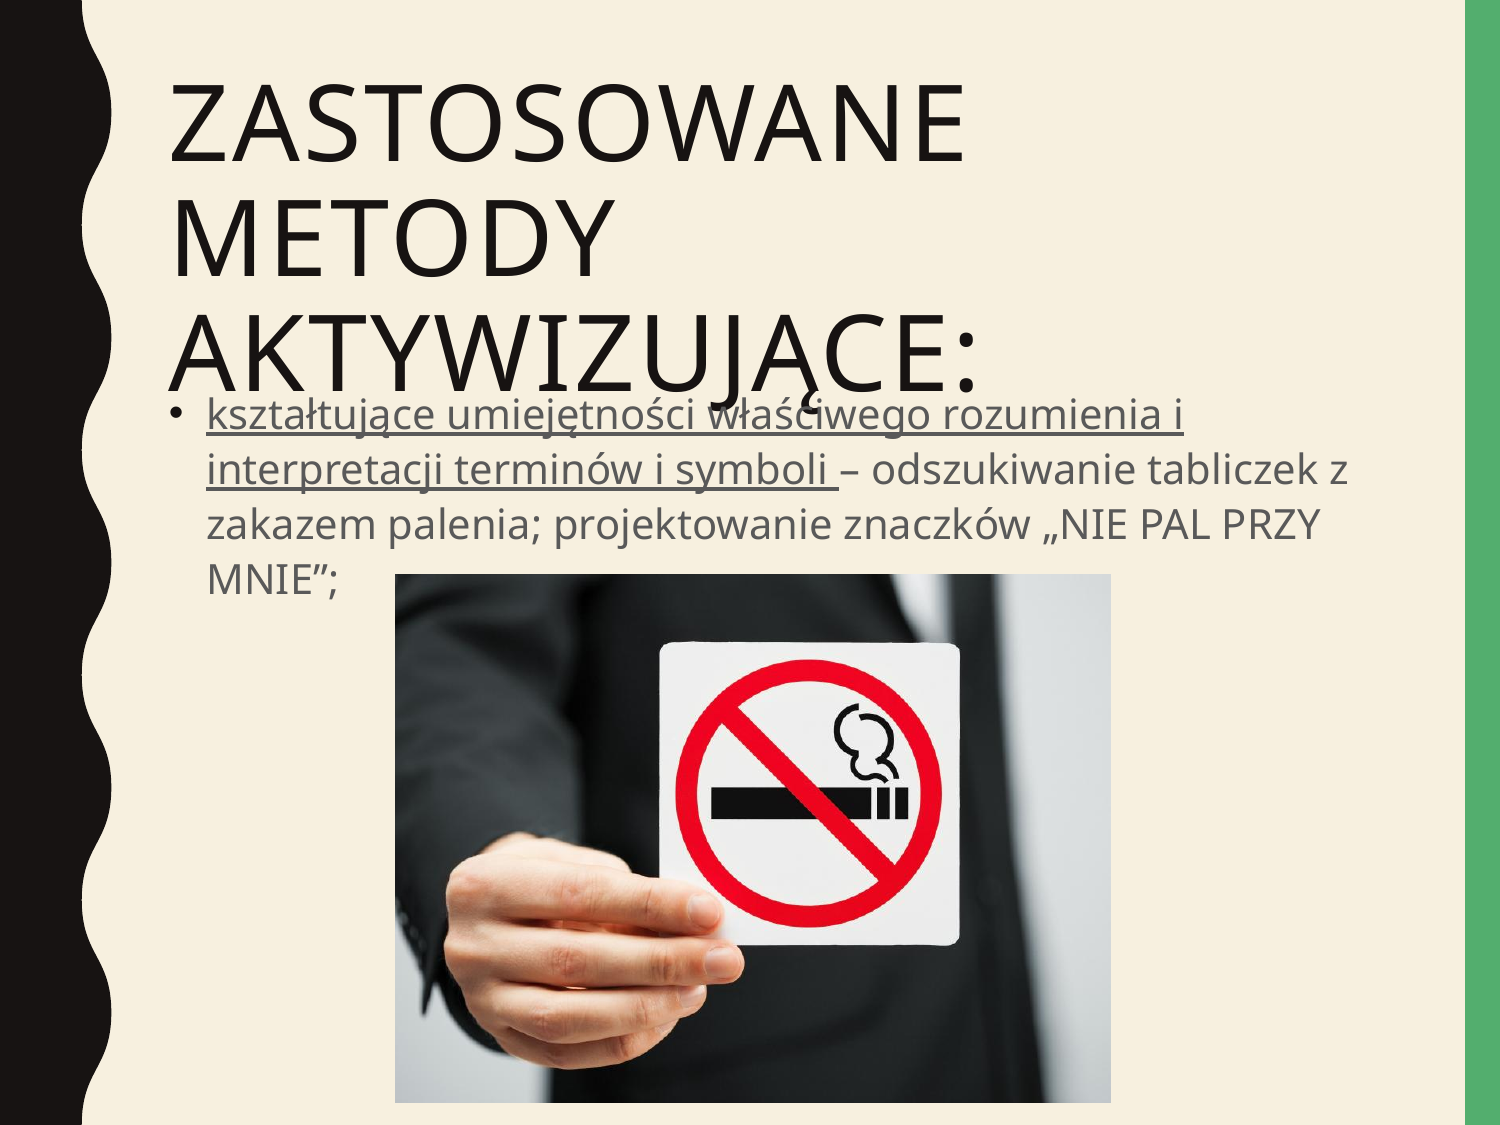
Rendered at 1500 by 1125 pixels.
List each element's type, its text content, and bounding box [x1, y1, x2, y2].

list kształtujące umiejętności właściwego rozumienia i interpretacji terminów i symboli – odszukiwanie tabliczek z zakazem palenia; projektowanie znaczków „NIE PAL PRZY MNIE”; [154, 375, 1407, 965]
picture [395, 574, 1111, 1103]
title Zastosowane metody aktywizujące: [154, 62, 1407, 308]
